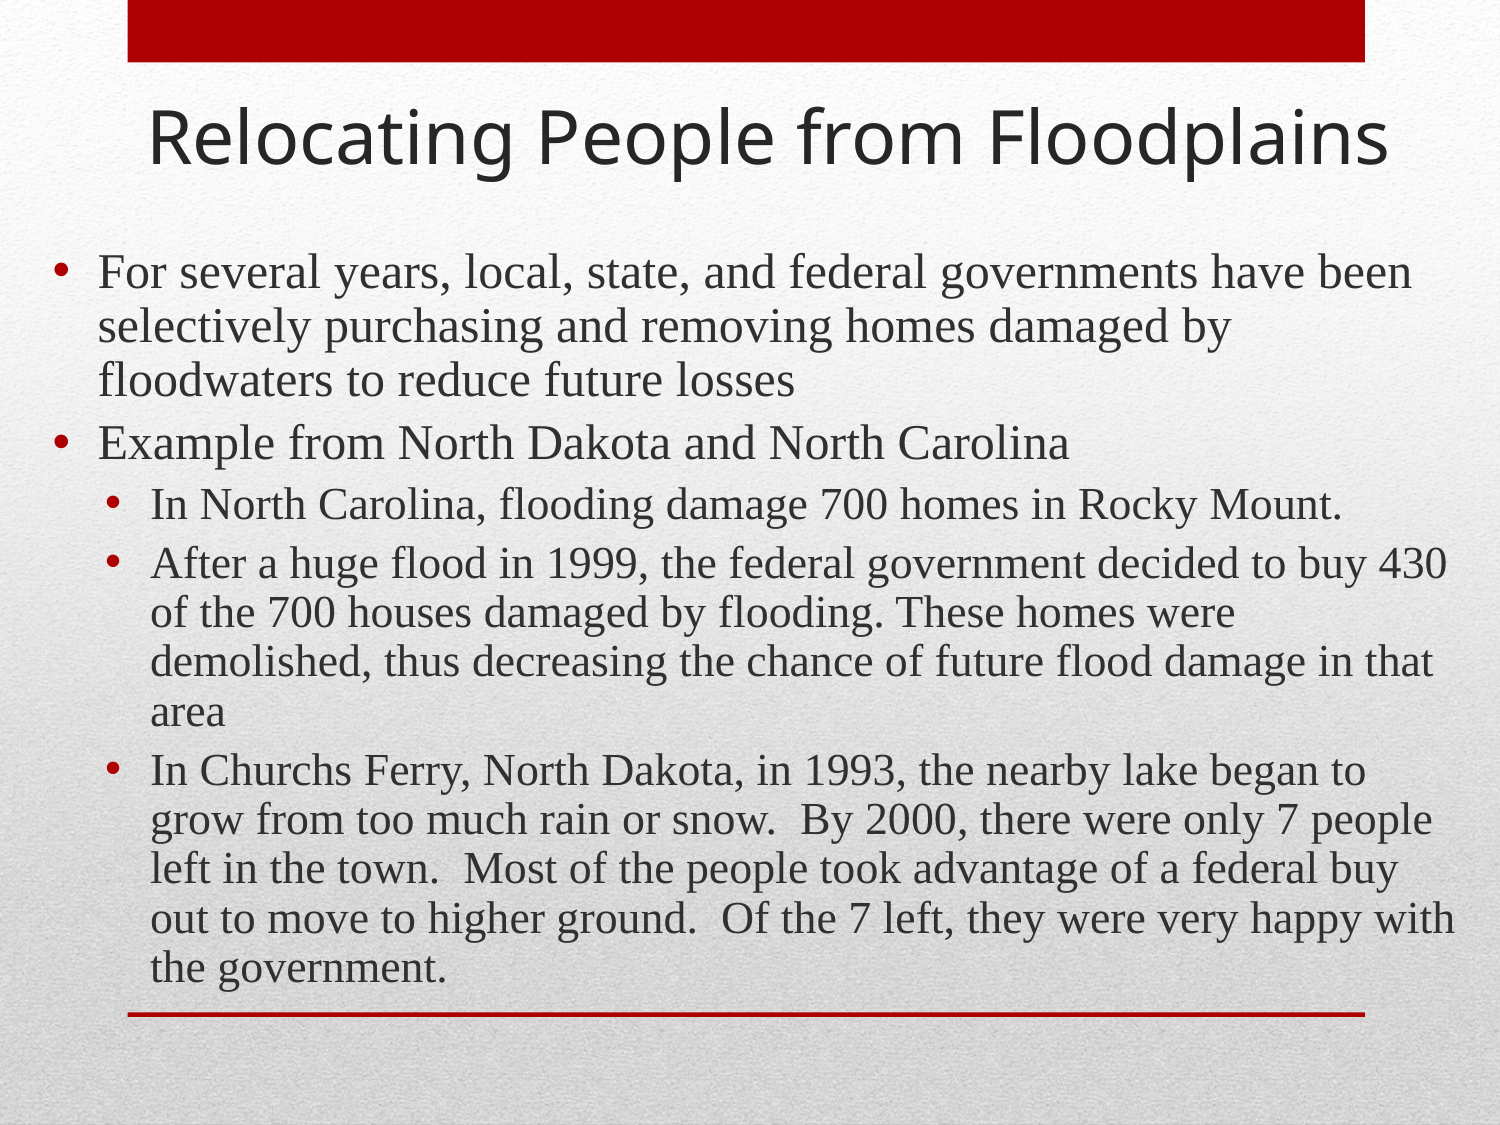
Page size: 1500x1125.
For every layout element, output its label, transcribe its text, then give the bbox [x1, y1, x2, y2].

list For several years, local, state, and federal governments have been selectively purchasing and removing homes damaged by floodwaters to reduce future losses Example from North Dakota and North Carolina In North Carolina, flooding damage 700 homes in Rocky Mount. After a huge flood in 1999, the federal government decided to buy 430 of the 700 houses damaged by flooding. These homes were demolished, thus decreasing the chance of future flood damage in that area In Churchs Ferry, North Dakota, in 1993, the nearby lake began to grow from too much rain or snow. By 2000, there were only 7 people left in the town. Most of the people took advantage of a federal buy out to move to higher ground. Of the 7 left, they were very happy with the government. [37, 224, 1475, 1013]
title Relocating People from Floodplains [50, 0, 1488, 188]
